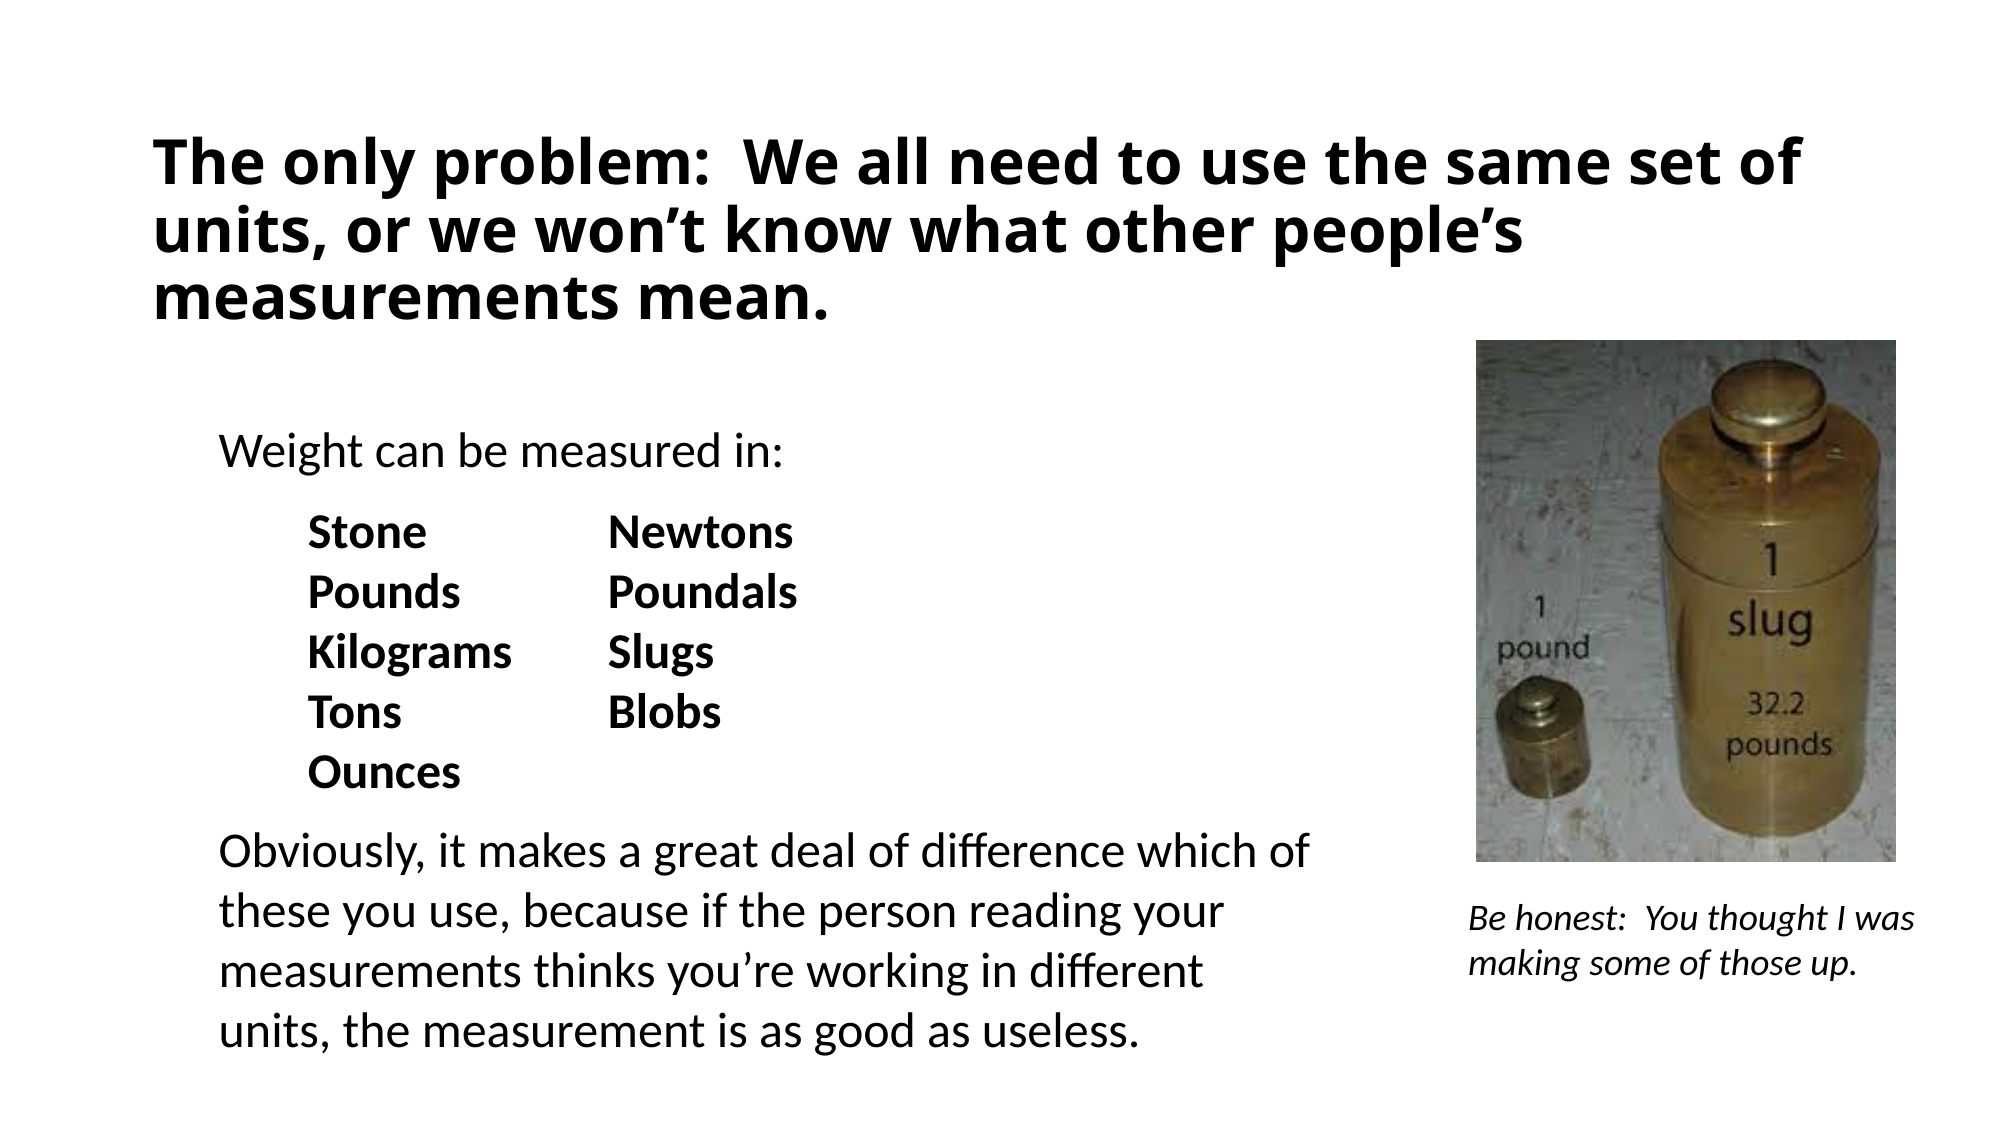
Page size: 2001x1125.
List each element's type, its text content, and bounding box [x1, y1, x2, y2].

title The only problem: We all need to use the same set of units, or we won’t know what other people’s measurements mean. [137, 123, 1863, 341]
text_box Stone Newtons Pounds Poundals Kilograms Slugs Tons Blobs Ounces [293, 491, 1358, 854]
text_box Obviously, it makes a great deal of difference which of these you use, because if the person reading your measurements thinks you’re working in different units, the measurement is as good as useless. [203, 809, 1333, 1065]
picture [1476, 340, 1896, 862]
text_box Be honest: You thought I was making some of those up. [1453, 885, 1984, 991]
text_box Weight can be measured in: [203, 410, 848, 485]
